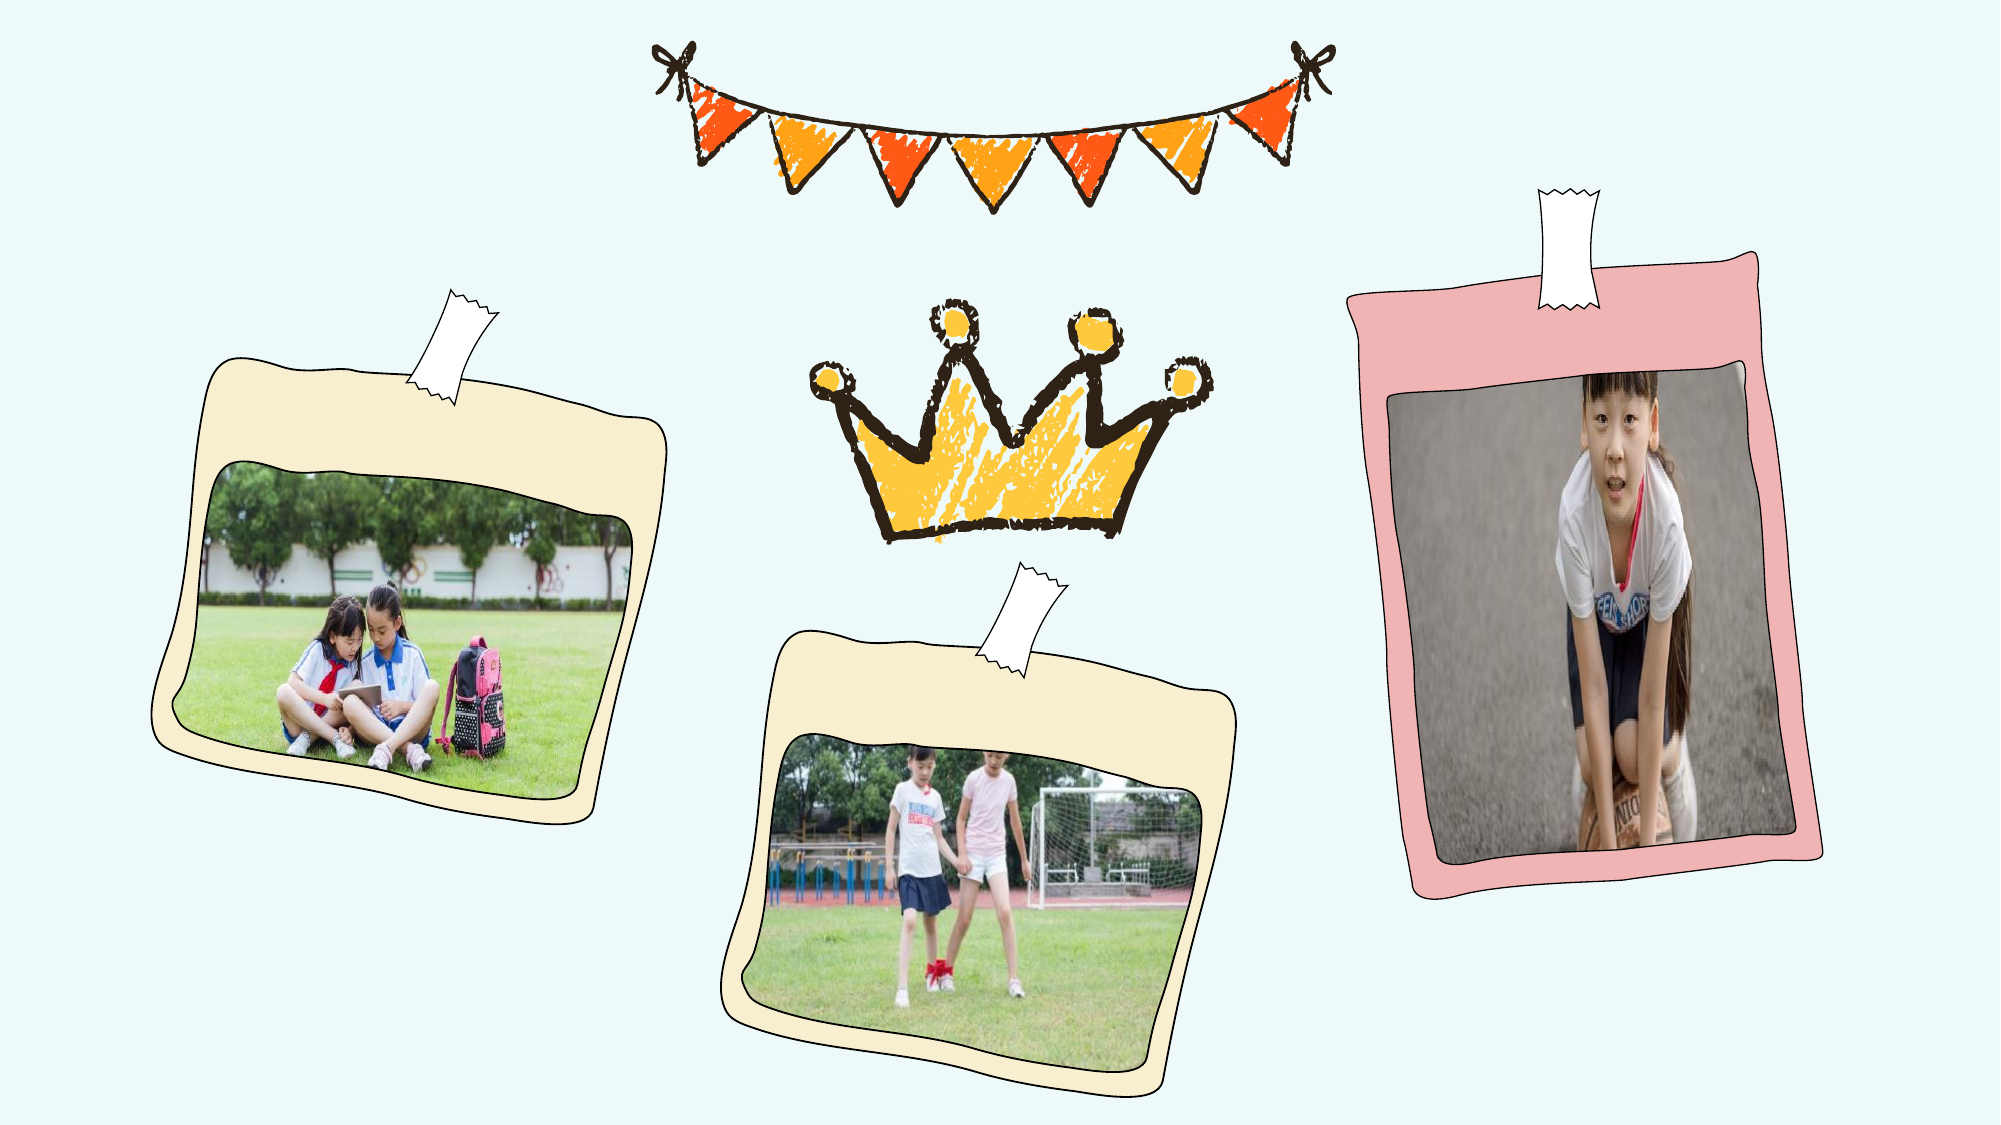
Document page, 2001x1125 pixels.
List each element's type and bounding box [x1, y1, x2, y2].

picture [826, 284, 1218, 560]
text_box [140, 289, 669, 836]
picture [651, 40, 1337, 215]
text_box [1344, 188, 1824, 909]
text_box [710, 562, 1239, 1108]
